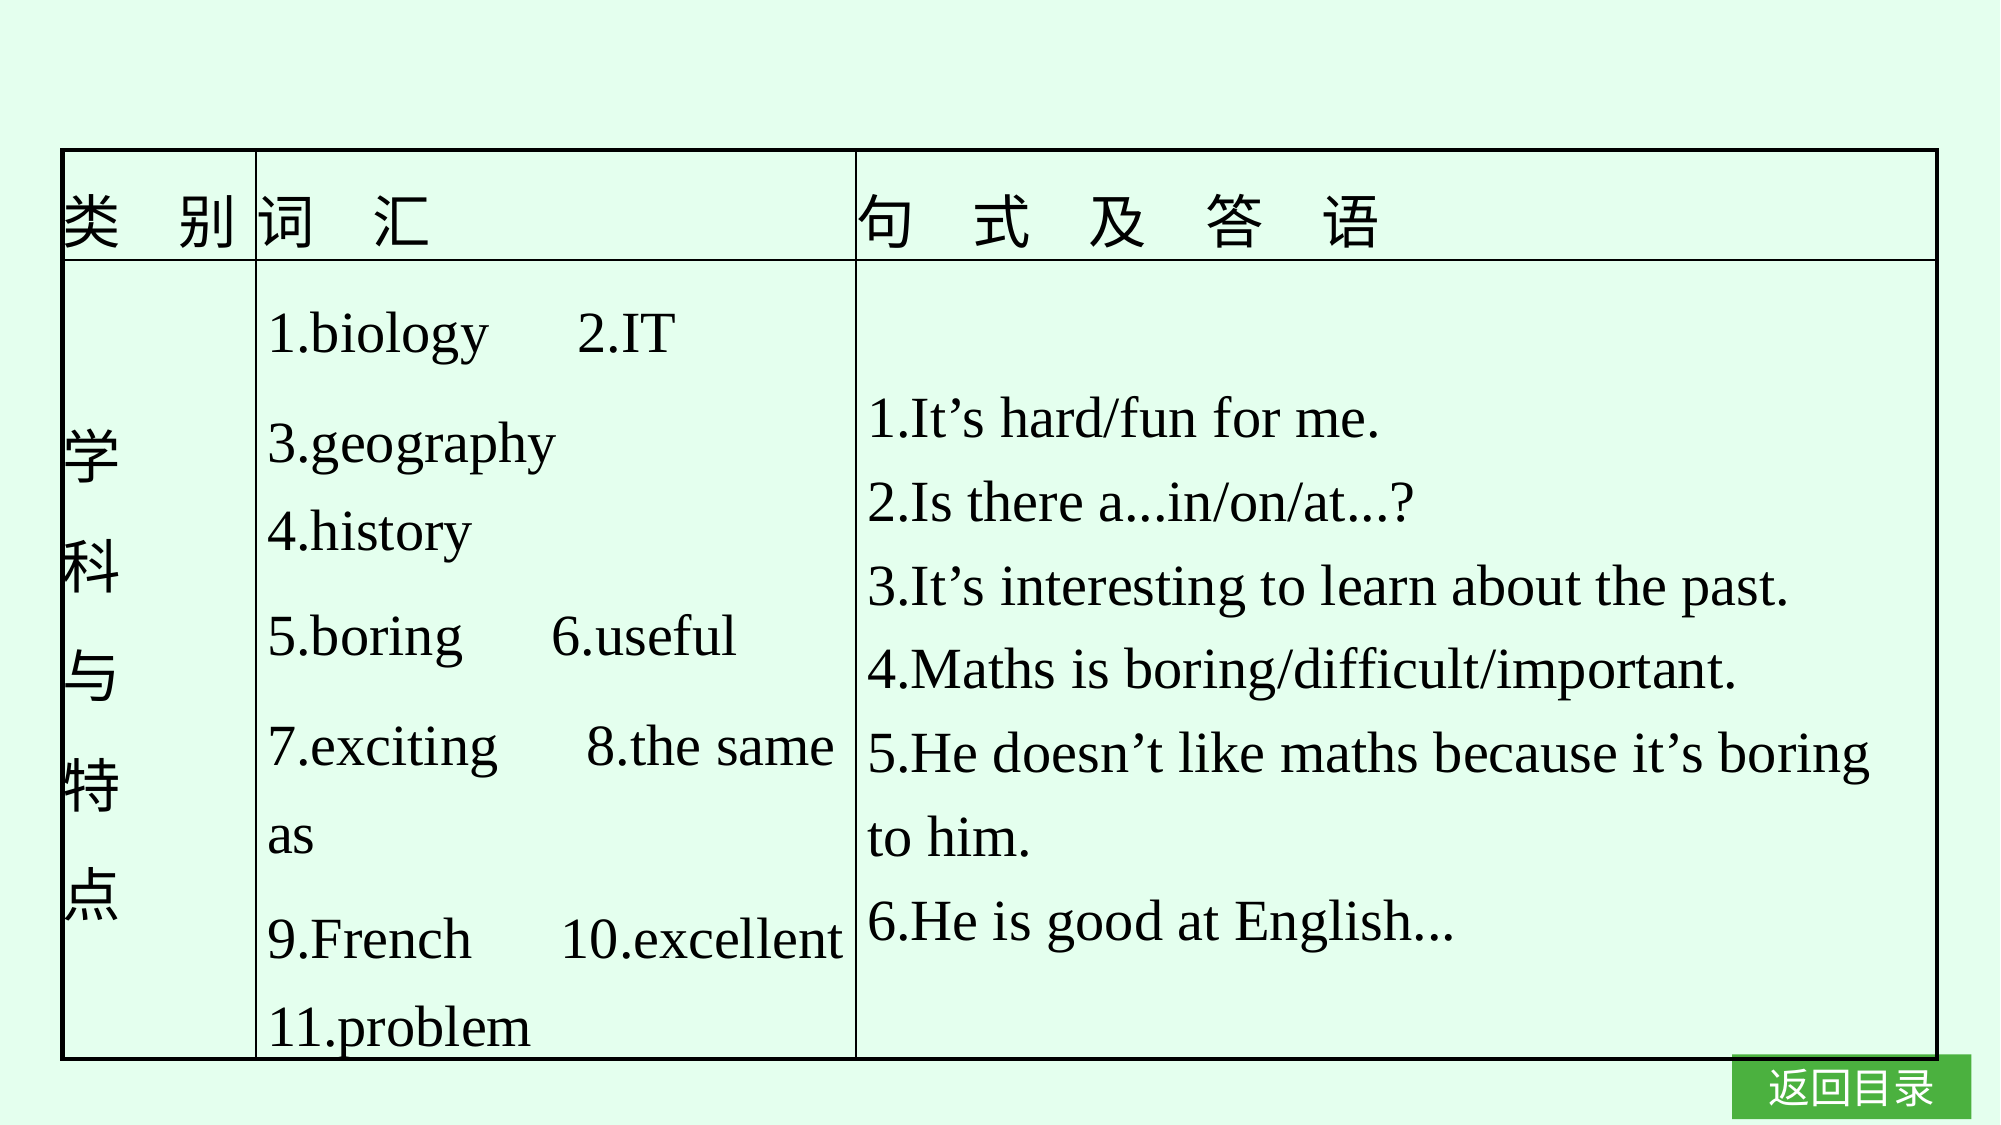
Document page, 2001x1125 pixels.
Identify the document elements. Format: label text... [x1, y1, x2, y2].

table_header 类 别 [65, 152, 255, 259]
table_header 句 式 及 答 语 [857, 152, 1935, 259]
table_cell 1.biology 2.IT 3.geography 4.history 5.boring 6.useful 7.exciting 8.the same as 9.French 10.excellent 11.problem [257, 261, 855, 1057]
table_header 词 汇 [257, 152, 855, 259]
table_cell 学 科 与 特 点 [65, 261, 255, 1057]
table_cell 1.It’s hard/fun for me. 2.Is there a...in/on/at...? 3.It’s interesting to learn about the past. 4.Maths is boring/difficult/important. 5.He doesn’t like maths because it’s boring to him. 6.He is good at English... [857, 261, 1935, 1057]
